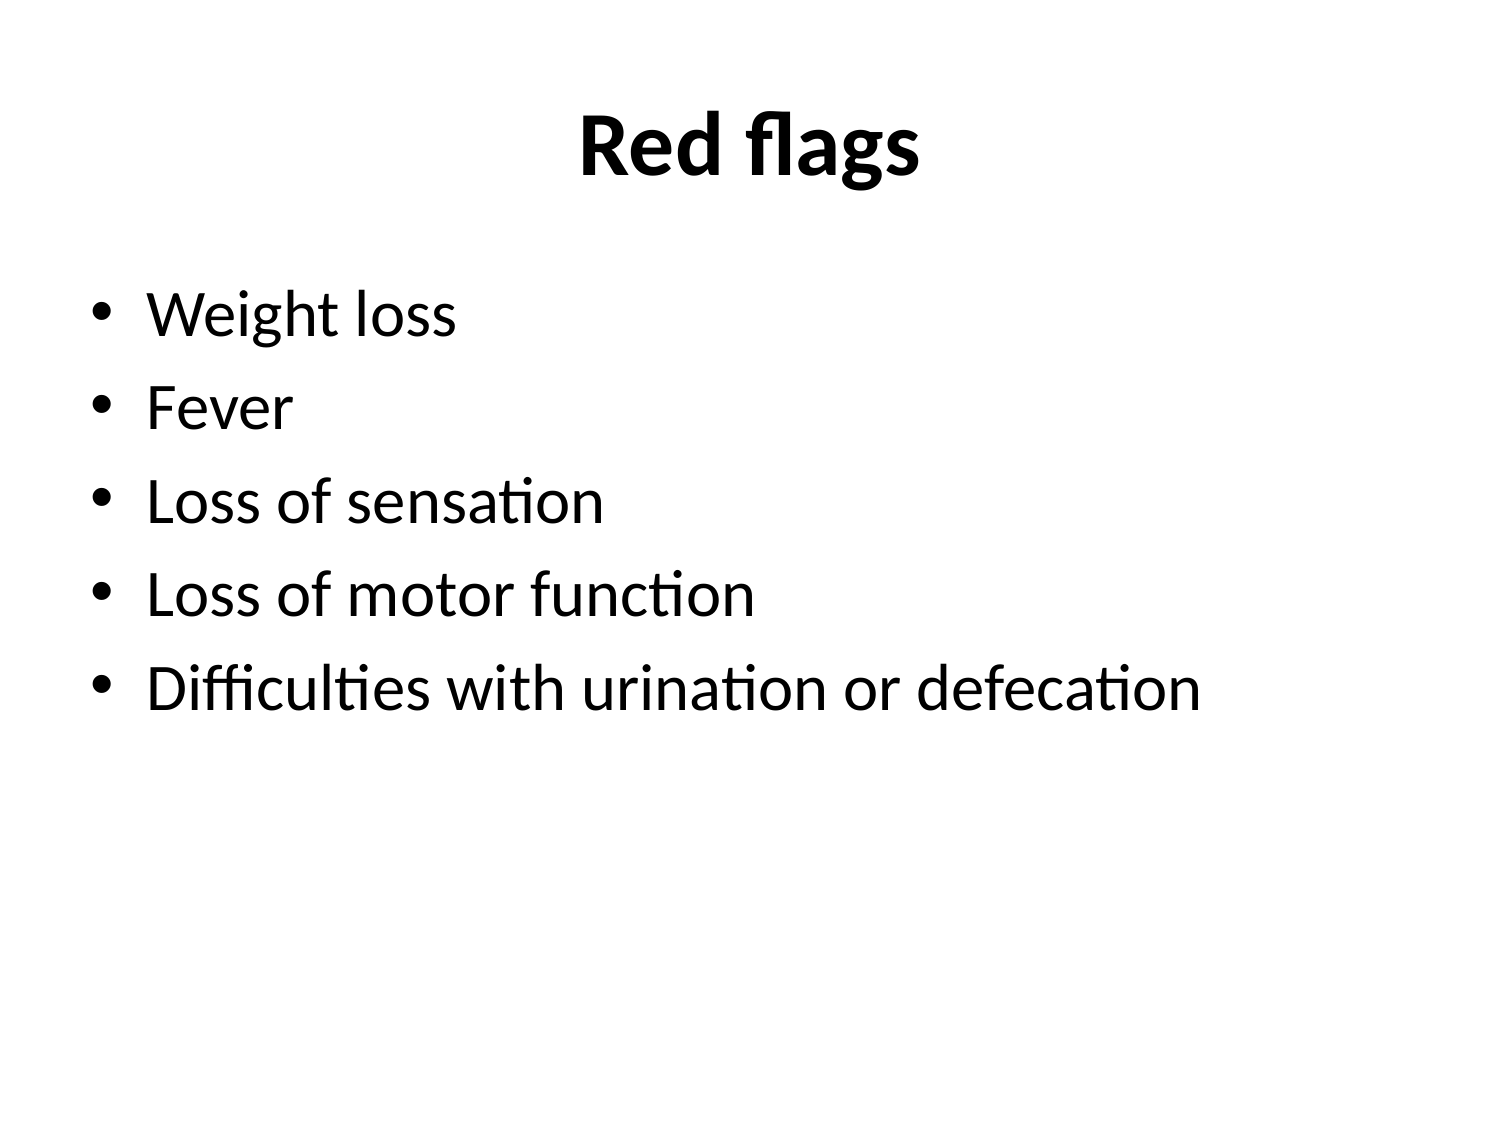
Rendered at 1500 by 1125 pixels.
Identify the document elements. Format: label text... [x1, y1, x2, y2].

list Weight loss Fever Loss of sensation Loss of motor function Difficulties with urination or defecation [75, 262, 1425, 1005]
title Red flags [75, 45, 1425, 233]
